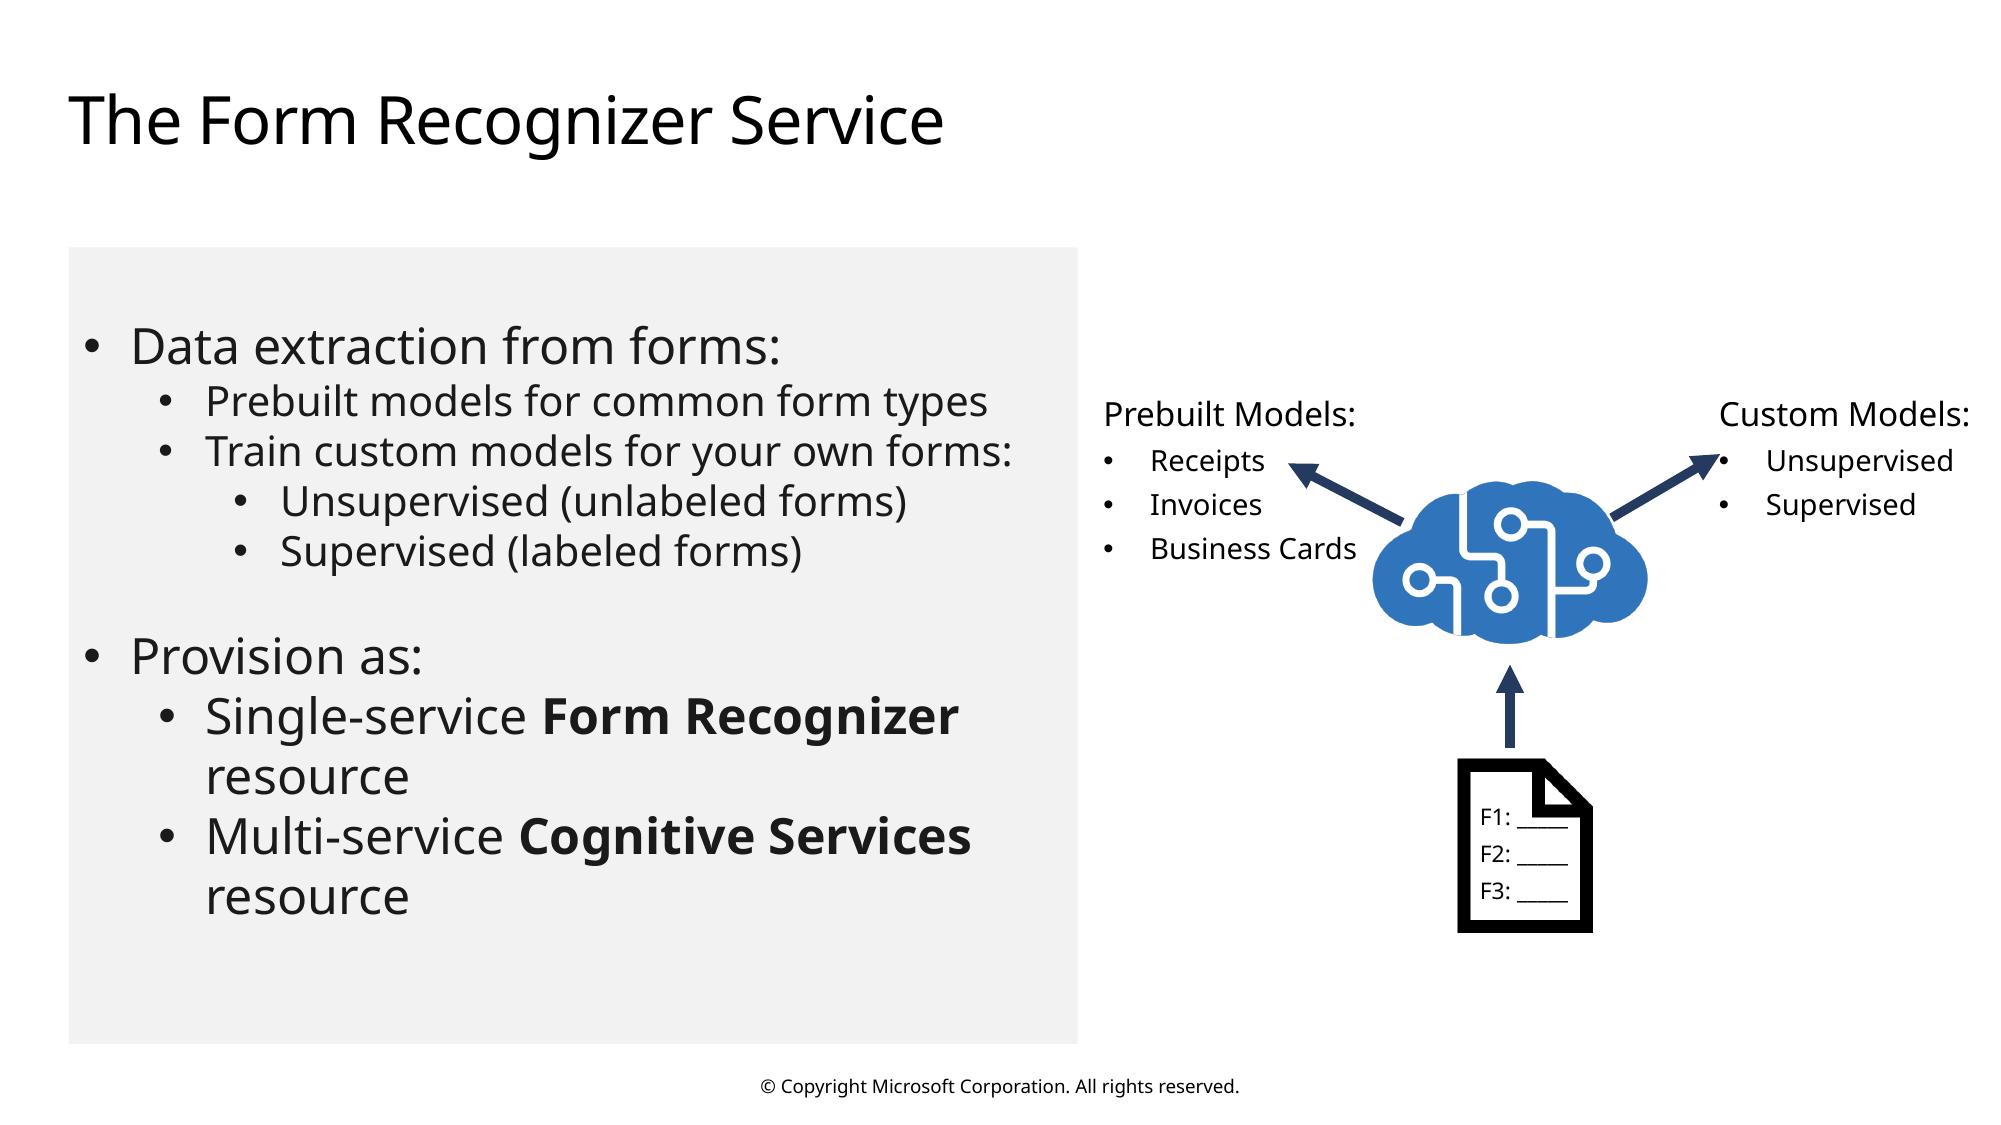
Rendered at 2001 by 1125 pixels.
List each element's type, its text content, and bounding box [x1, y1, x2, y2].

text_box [1420, 740, 1630, 950]
text_box Data extraction from forms: Prebuilt models for common form types Train custom models for your own forms: Unsupervised (unlabeled forms) Supervised (labeled forms) Provision as: Single-service Form Recognizer resource Multi-service Cognitive Services resource [68, 247, 1078, 1044]
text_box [1611, 453, 1721, 519]
title The Form Recognizer Service [68, 72, 1930, 184]
text_box Prebuilt Models: Receipts Invoices Business Cards [1073, 373, 1388, 590]
picture [1371, 480, 1649, 645]
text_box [1287, 463, 1403, 523]
text_box Custom Models: Unsupervised Supervised [1688, 373, 2000, 546]
